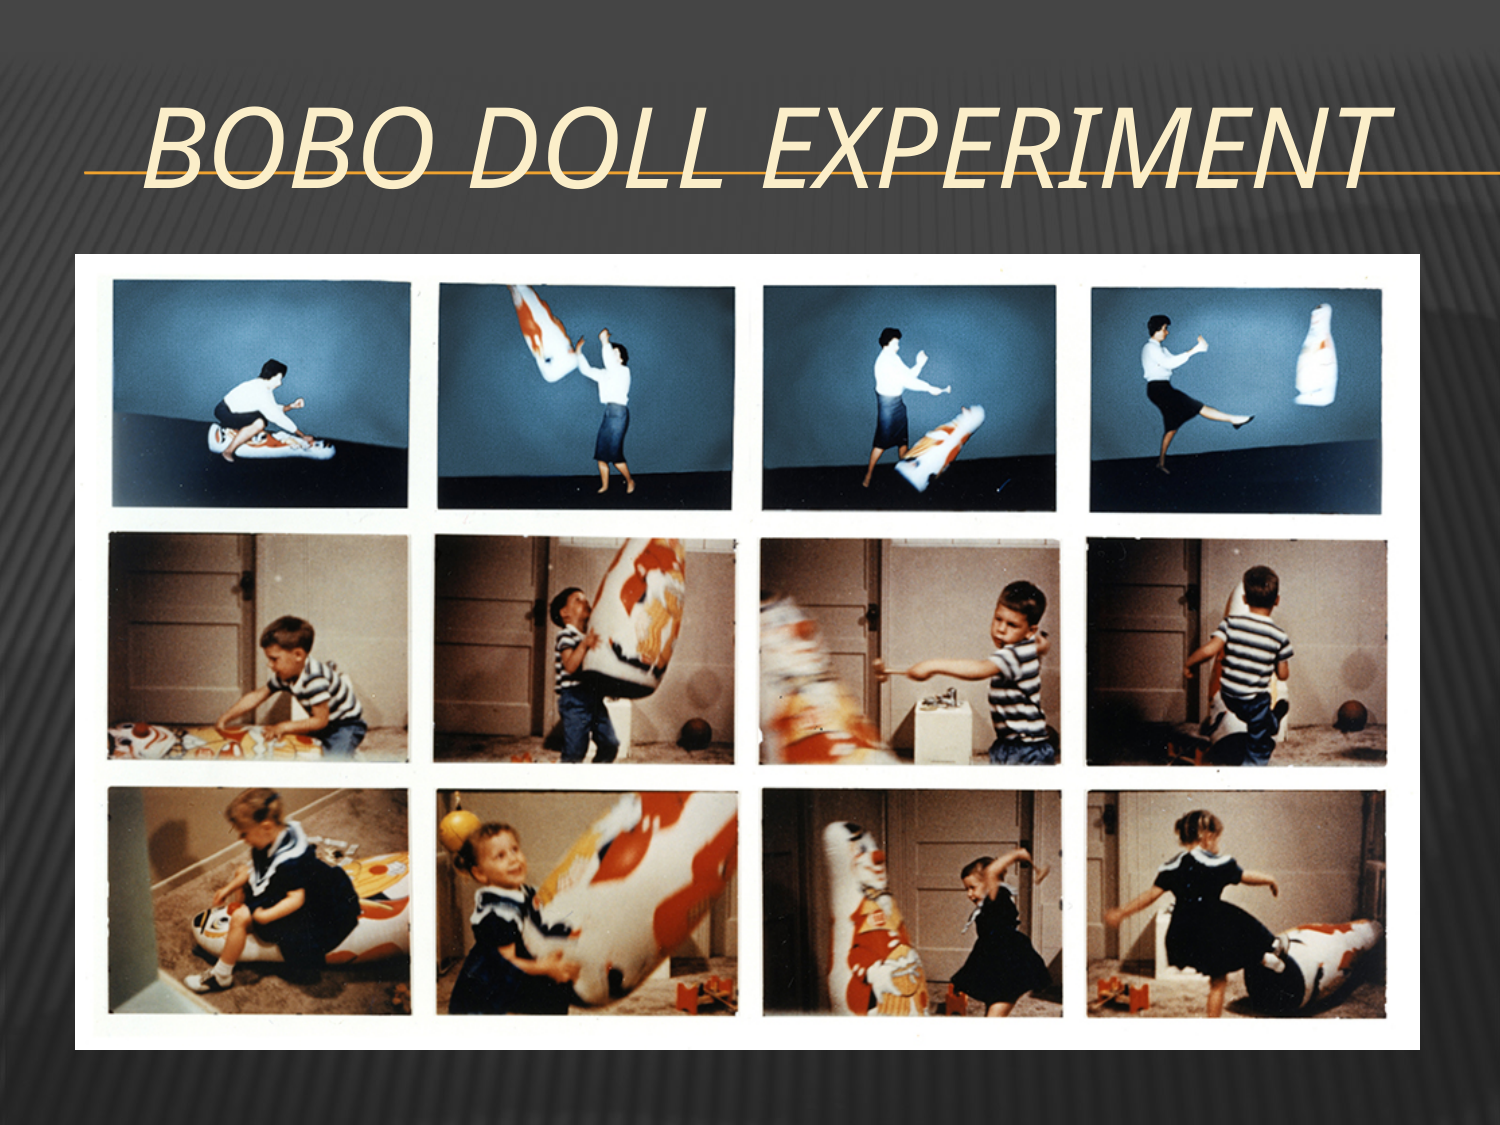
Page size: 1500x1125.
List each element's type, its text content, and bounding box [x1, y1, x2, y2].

title BOBO DOLL EXPERIMENT [50, 75, 1475, 213]
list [74, 254, 1421, 1051]
